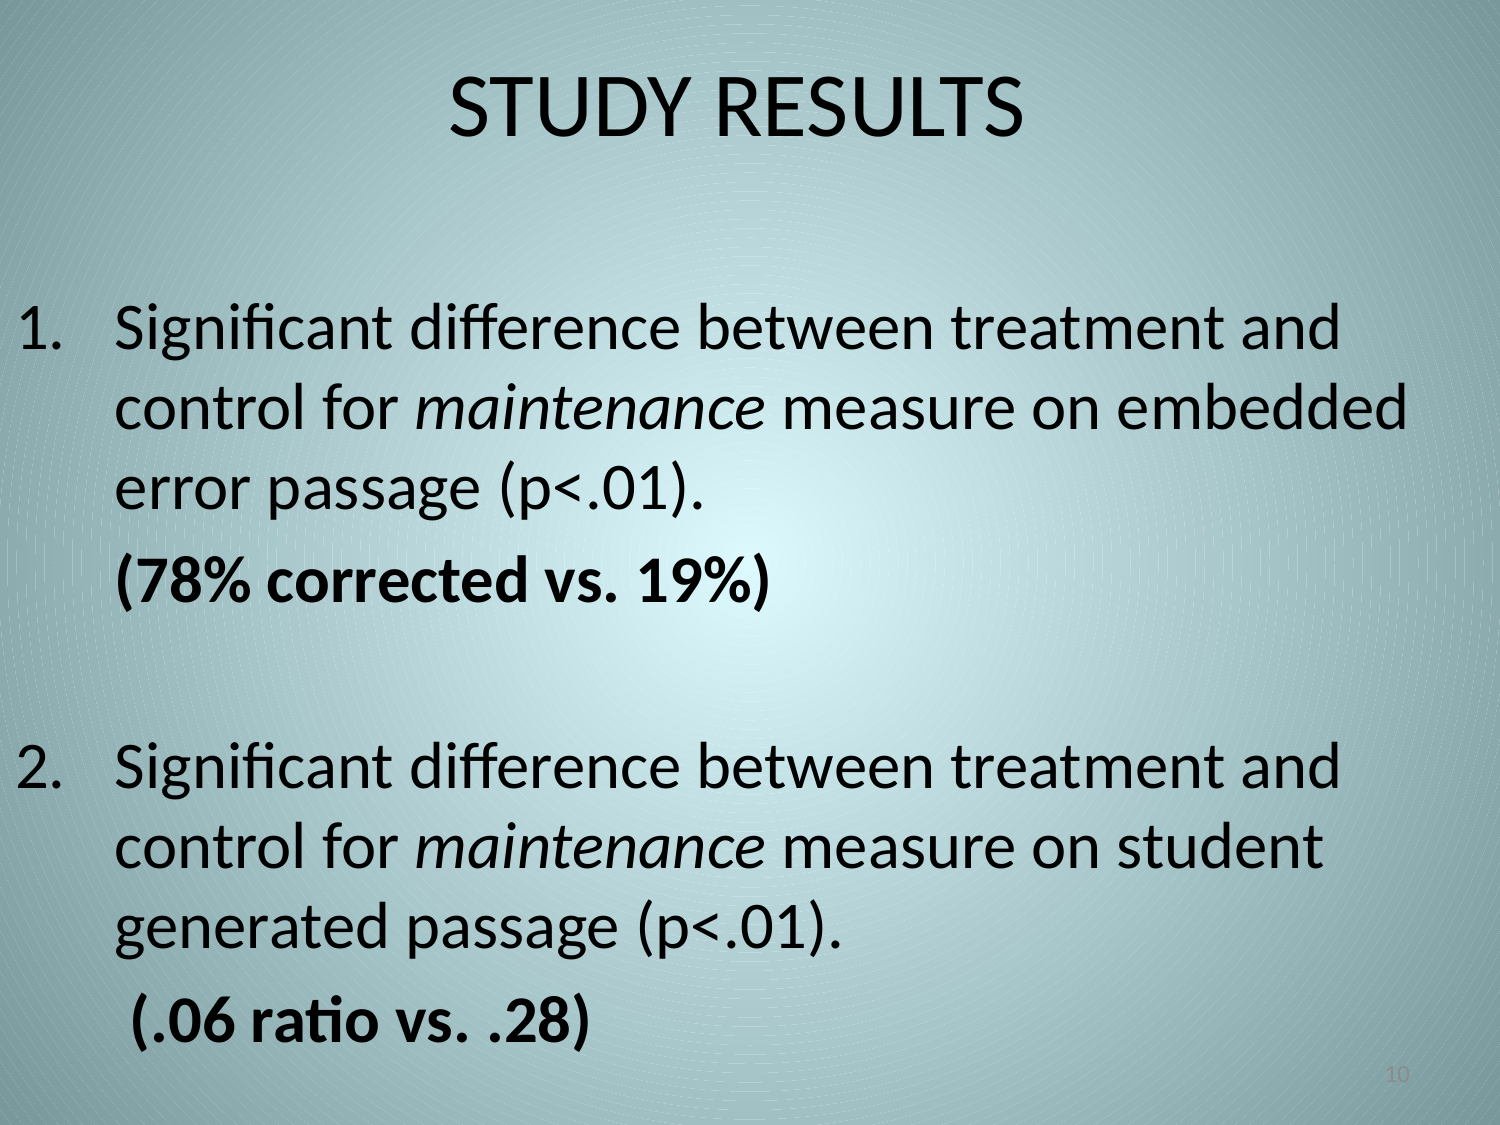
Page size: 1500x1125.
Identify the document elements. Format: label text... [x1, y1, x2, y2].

slide_number 10 [1074, 1042, 1425, 1103]
title STUDY RESULTS [87, 0, 1388, 200]
subtitle Significant difference between treatment and control for maintenance measure on embedded error passage (p<.01). (78% corrected vs. 19%) 2. Significant difference between treatment and control for maintenance measure on student generated passage (p<.01). (.06 ratio vs. .28) [0, 275, 1500, 1125]
